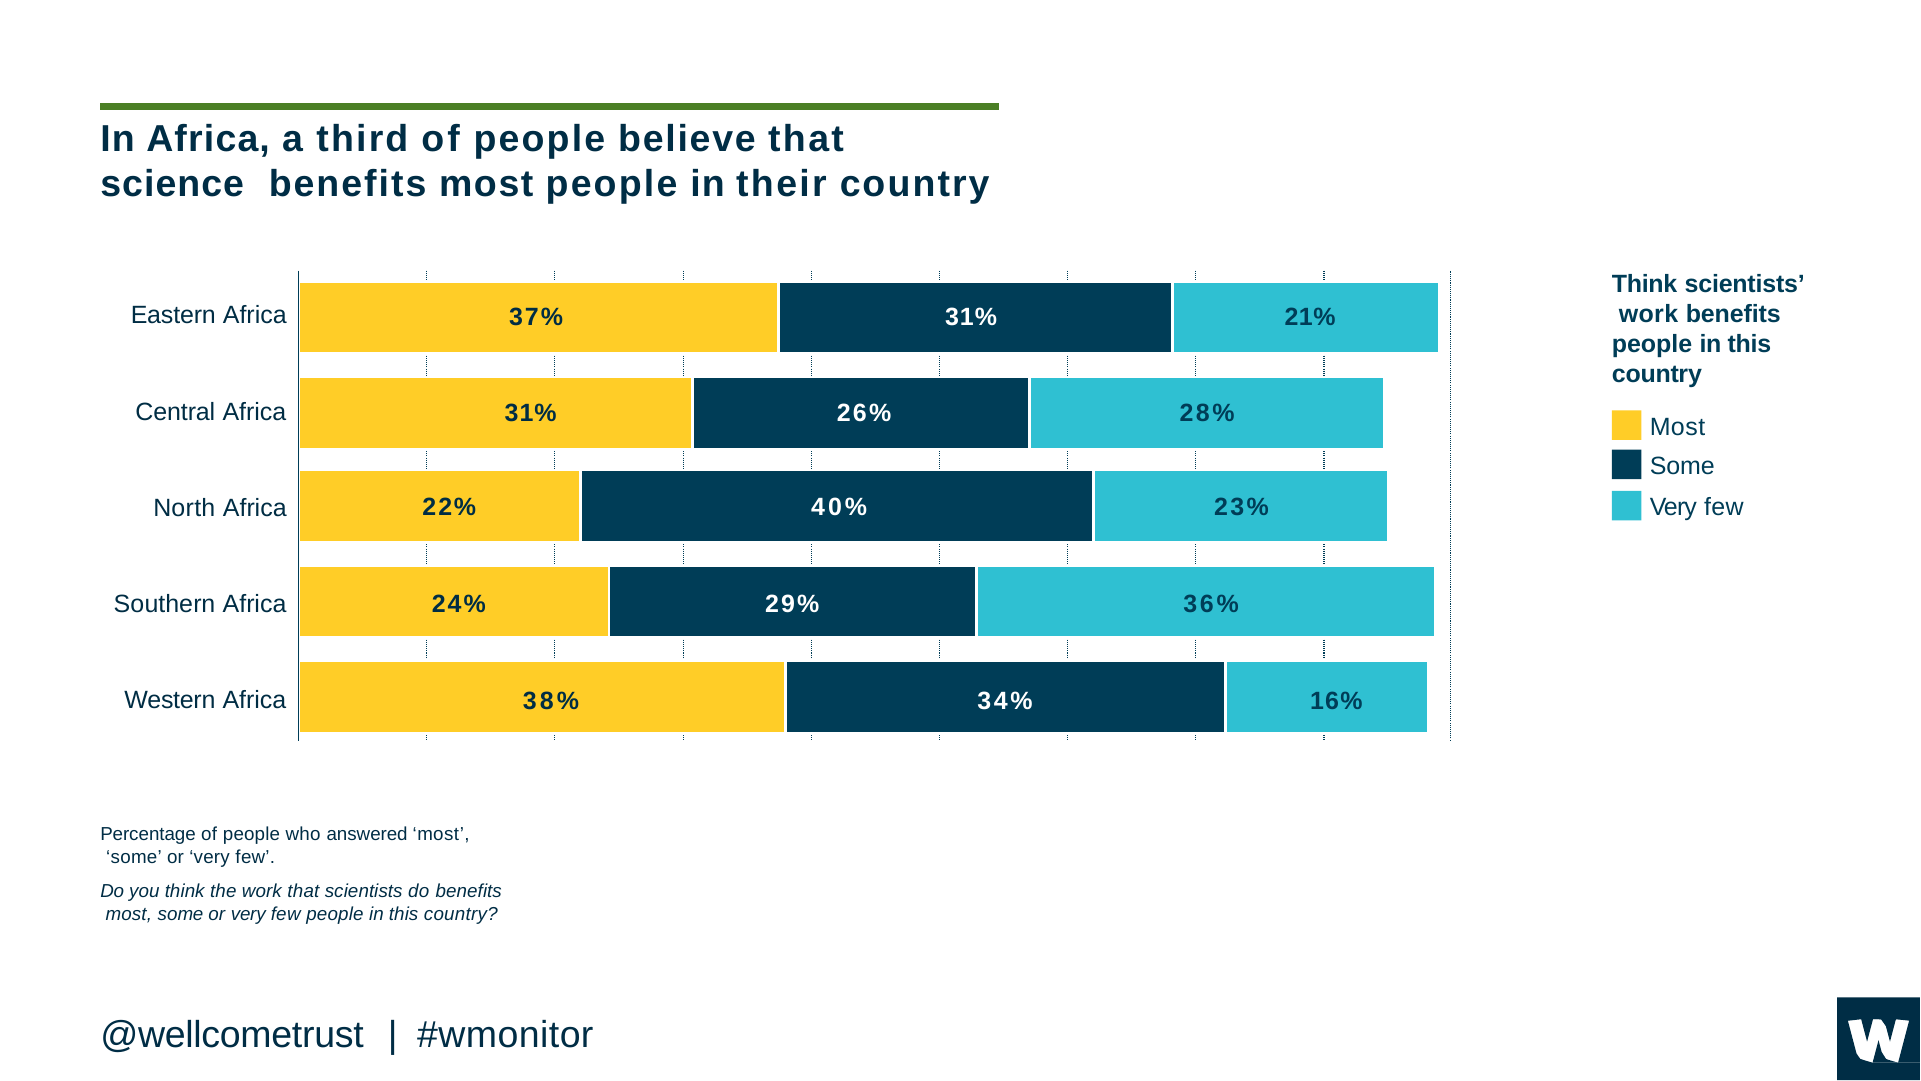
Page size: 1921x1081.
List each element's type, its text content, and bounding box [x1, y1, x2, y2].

title In Africa, a third of people believe that science benefits most people in their country [98, 112, 996, 294]
text_box 16% [1308, 682, 1366, 714]
text_box [1611, 490, 1642, 521]
text_box 34% [975, 682, 1038, 714]
text_box 23% [1212, 488, 1274, 521]
text_box 29% [762, 585, 824, 618]
text_box [1093, 469, 1389, 543]
text_box [1225, 660, 1429, 733]
text_box [692, 376, 1029, 449]
text_box [299, 660, 785, 733]
text_box [785, 660, 1225, 733]
text_box 28% [1177, 393, 1240, 426]
text_box 31% [942, 298, 1001, 331]
text_box Think scientists’ work benefits people in this country Most [1609, 265, 1808, 440]
text_box Some Very few [1647, 436, 1747, 521]
text_box Western Africa [122, 681, 290, 714]
text_box [299, 565, 609, 638]
text_box 31% [502, 394, 561, 426]
text_box 36% [1181, 585, 1244, 618]
text_box [299, 376, 692, 449]
text_box 37% [507, 298, 568, 331]
text_box [609, 565, 976, 638]
text_box North Africa [151, 489, 290, 522]
footer @wellcometrust | #wmonitor [98, 1010, 596, 1081]
text_box [580, 469, 1093, 543]
text_box 40% [809, 488, 873, 521]
text_box [299, 281, 778, 354]
text_box 26% [834, 393, 896, 426]
text_box [1611, 449, 1642, 480]
text_box 38% [520, 682, 585, 714]
text_box [778, 281, 1172, 354]
text_box 21% [1282, 298, 1339, 331]
text_box [1172, 281, 1440, 354]
text_box 22% [420, 488, 481, 521]
text_box Percentage of people who answered ‘most’, ‘some’ or ‘very few’. Do you think the work that scientists do benefits most, some or very few people in this country? [98, 819, 503, 924]
text_box 24% [429, 585, 491, 618]
text_box [976, 565, 1435, 638]
text_box Eastern Africa [128, 296, 290, 329]
text_box [299, 469, 580, 543]
text_box Southern Africa [111, 585, 290, 618]
text_box [1029, 376, 1385, 449]
text_box Central Africa [133, 393, 290, 426]
